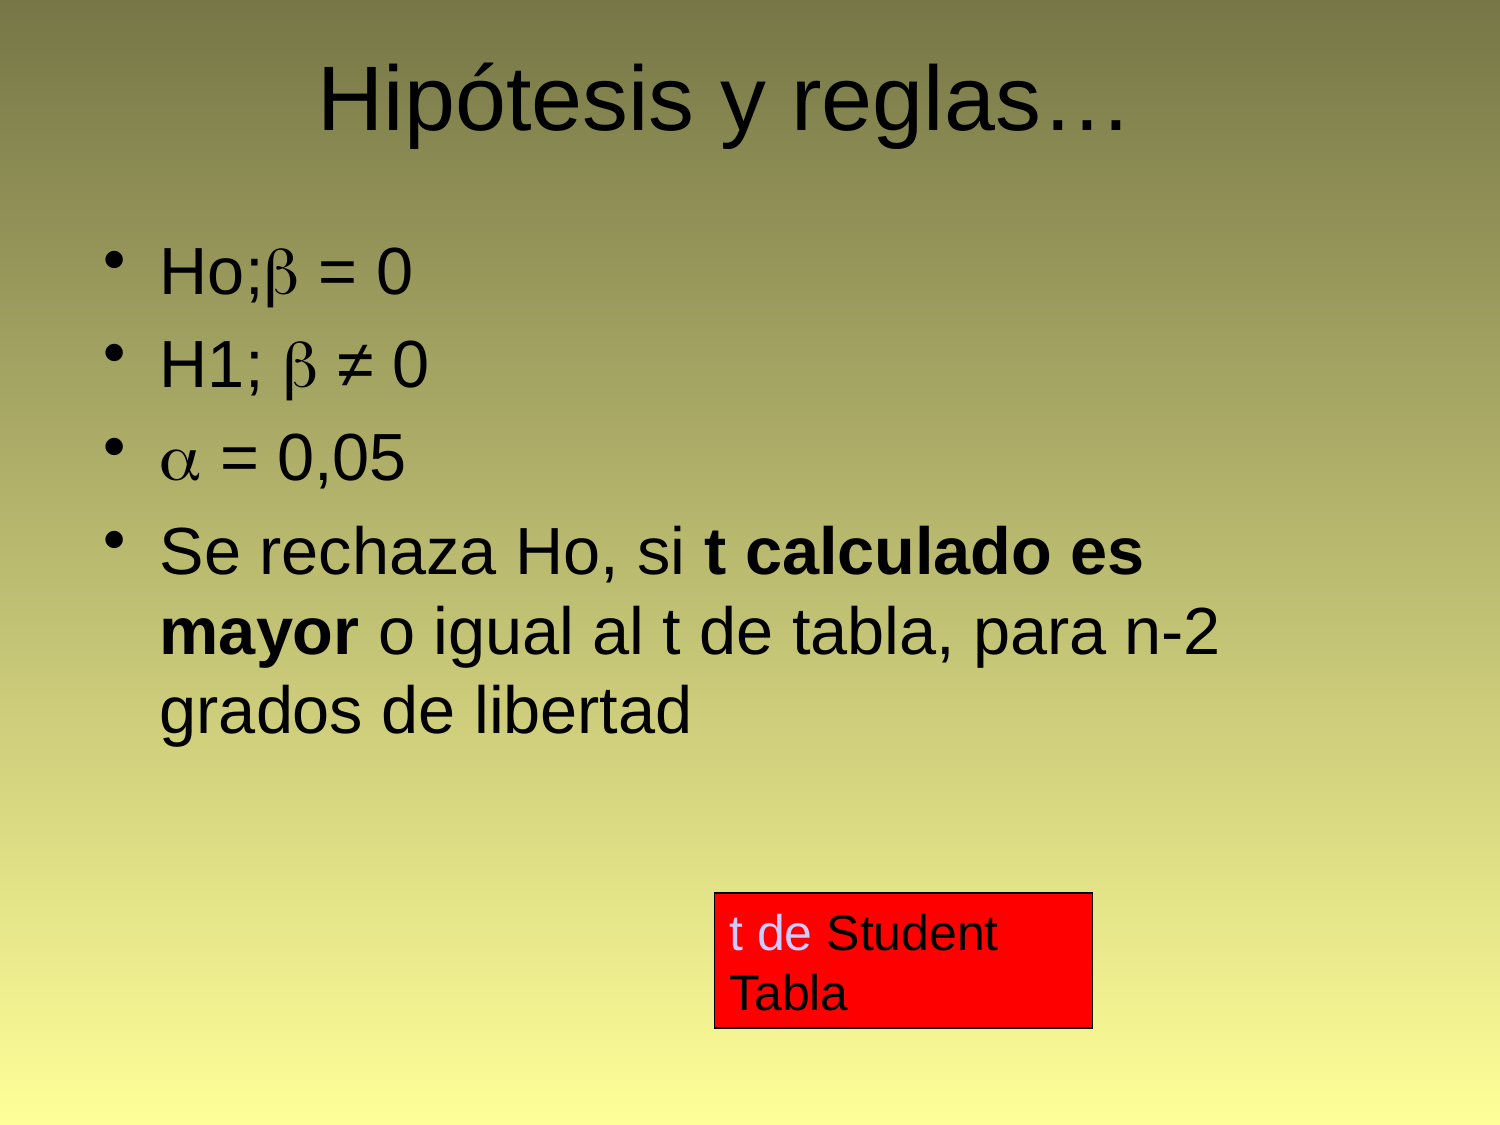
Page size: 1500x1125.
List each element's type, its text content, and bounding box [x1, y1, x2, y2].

list Ho; = 0 H1;  ≠ 0  = 0,05 Se rechaza Ho, si t calculado es mayor o igual al t de tabla, para n-2 grados de libertad [88, 219, 1364, 896]
text_box t de Student Tabla [714, 893, 1093, 1028]
title Hipótesis y reglas… [88, 0, 1364, 188]
